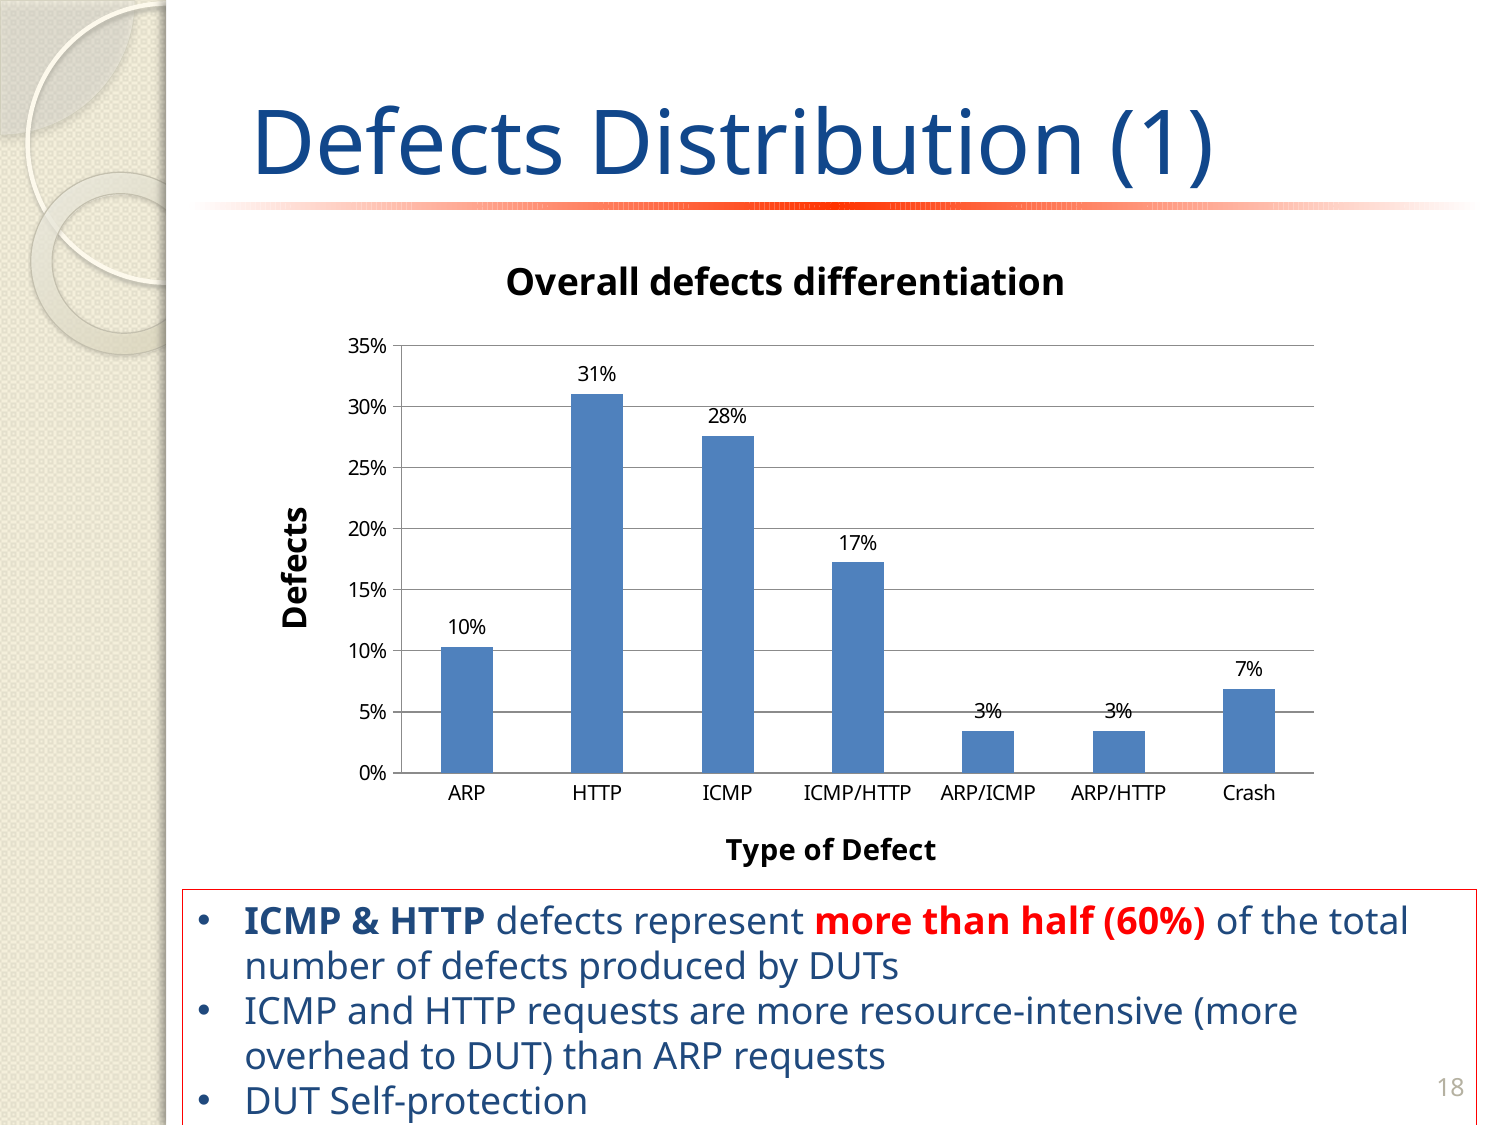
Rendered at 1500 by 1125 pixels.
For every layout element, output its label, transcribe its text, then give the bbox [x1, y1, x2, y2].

slide_number 18 [1477, 1034, 1488, 1113]
text_box ICMP & HTTP defects represent more than half (60%) of the total number of defects produced by DUTs ICMP and HTTP requests are more resource-intensive (more overhead to DUT) than ARP requests DUT Self-protection [182, 889, 1477, 1125]
chart [235, 221, 1337, 904]
title Defects Distribution (1) [235, 45, 1466, 233]
